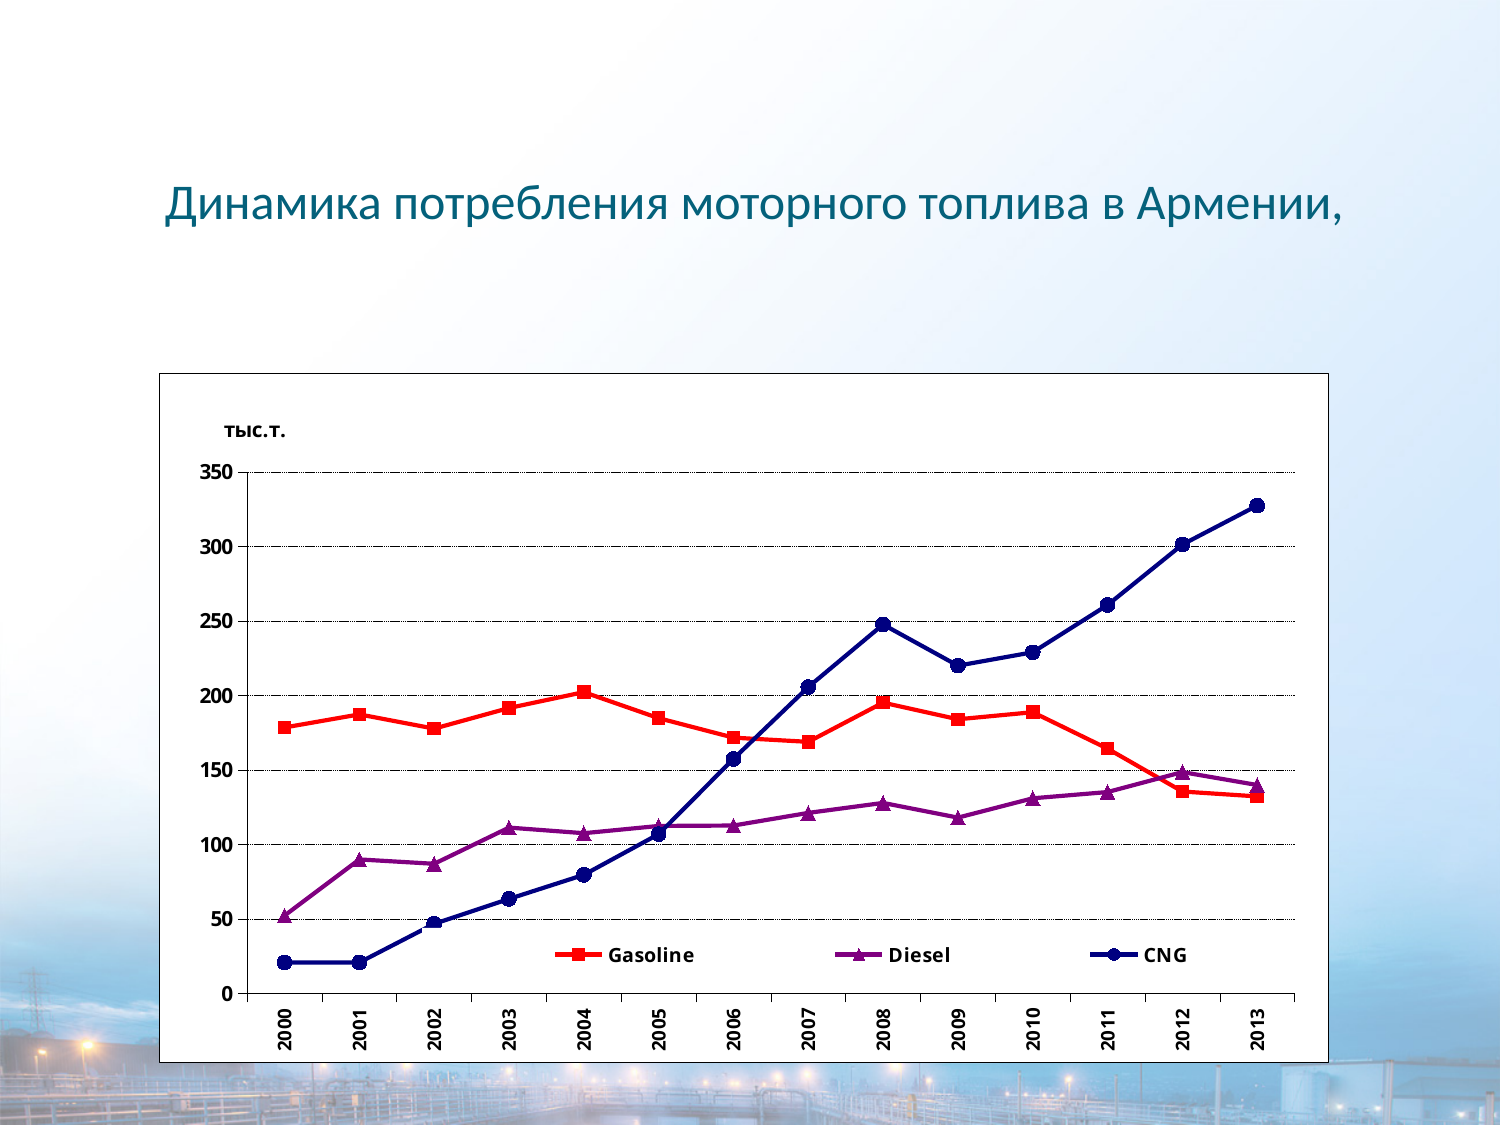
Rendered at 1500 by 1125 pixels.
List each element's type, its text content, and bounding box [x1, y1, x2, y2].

chart [159, 373, 1329, 1063]
text_box Динамика потребления моторного топлива в Армении, [149, 162, 1402, 238]
picture [0, 0, 1500, 1125]
